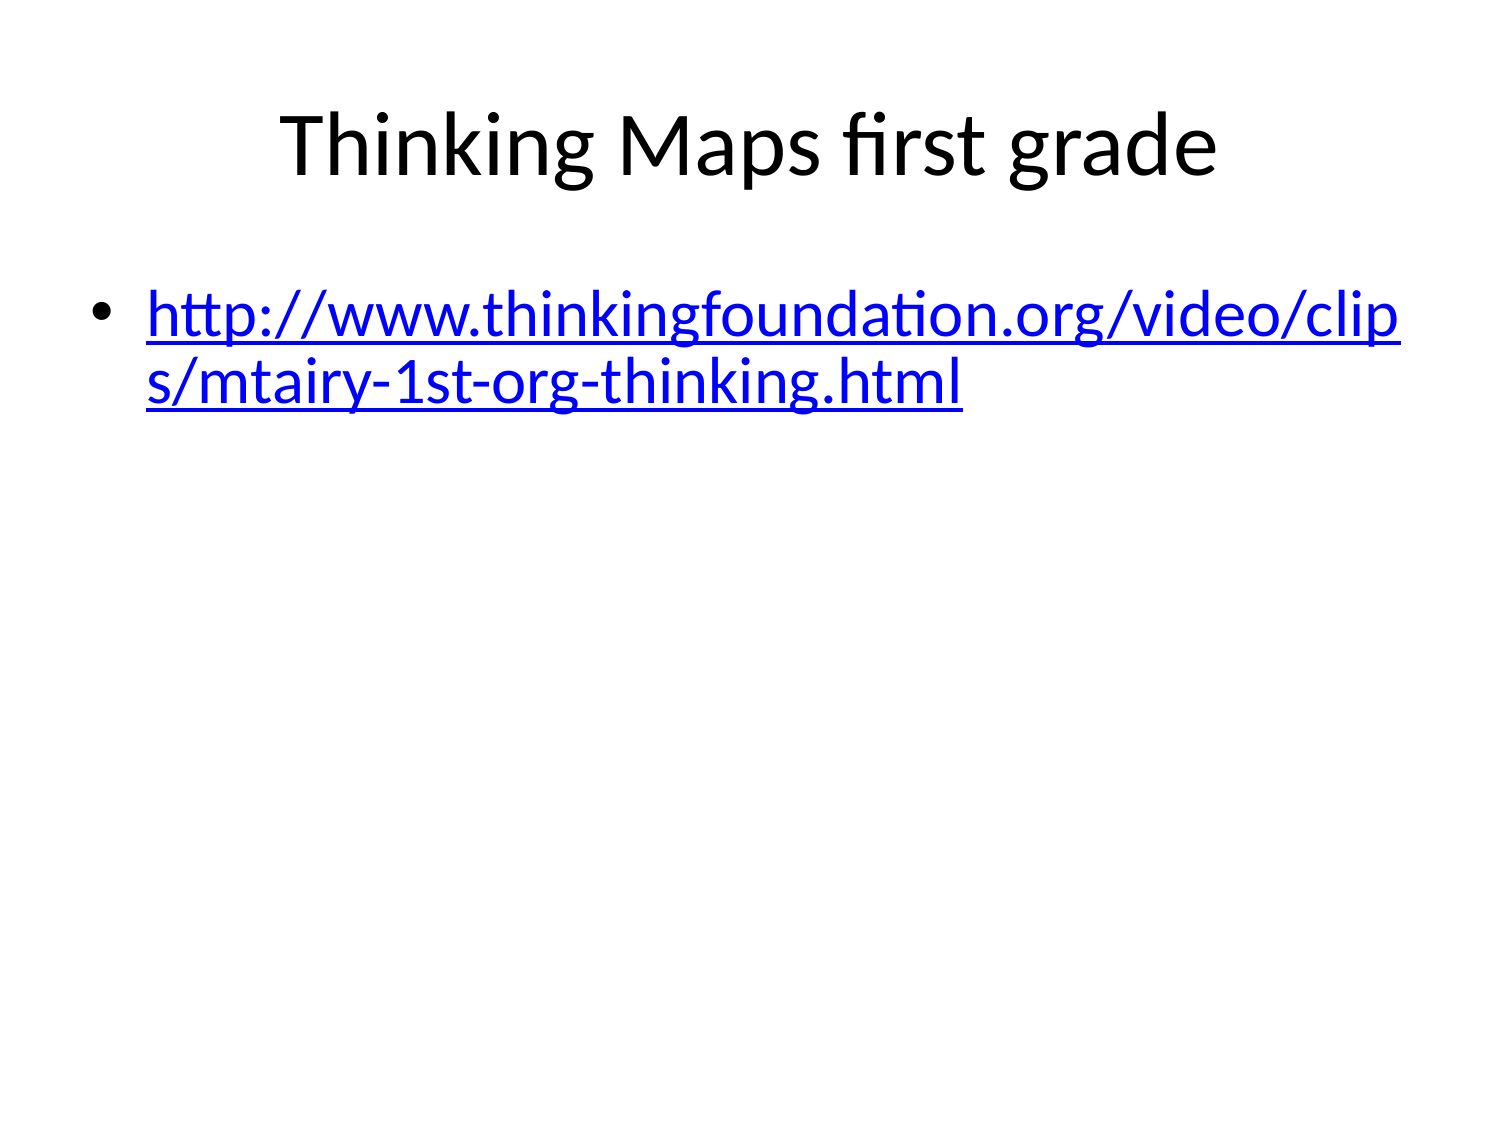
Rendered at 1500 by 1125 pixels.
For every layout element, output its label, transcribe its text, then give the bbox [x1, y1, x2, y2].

title Thinking Maps first grade [75, 45, 1425, 233]
list http://www.thinkingfoundation.org/video/clips/mtairy-1st-org-thinking.html [75, 262, 1425, 1005]
